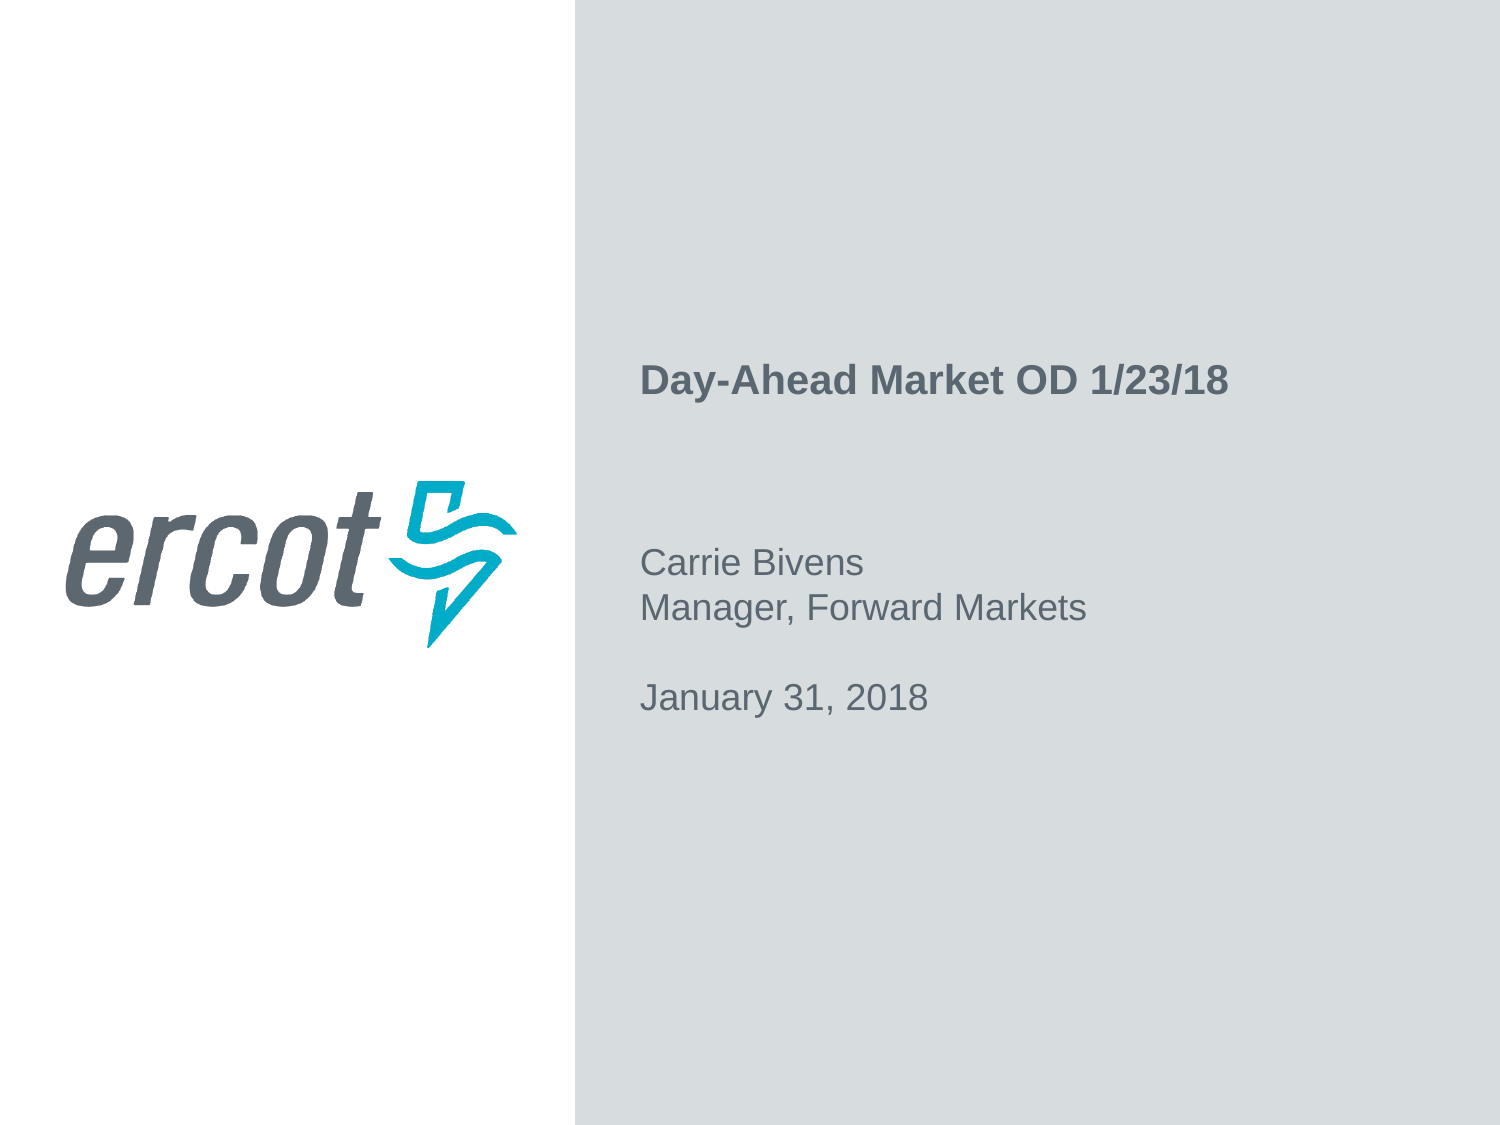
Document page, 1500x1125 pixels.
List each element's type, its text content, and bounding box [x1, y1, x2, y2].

picture [56, 471, 525, 654]
text_box Day-Ahead Market OD 1/23/18 Carrie Bivens Manager, Forward Markets January 31, 2018 [624, 345, 1500, 726]
